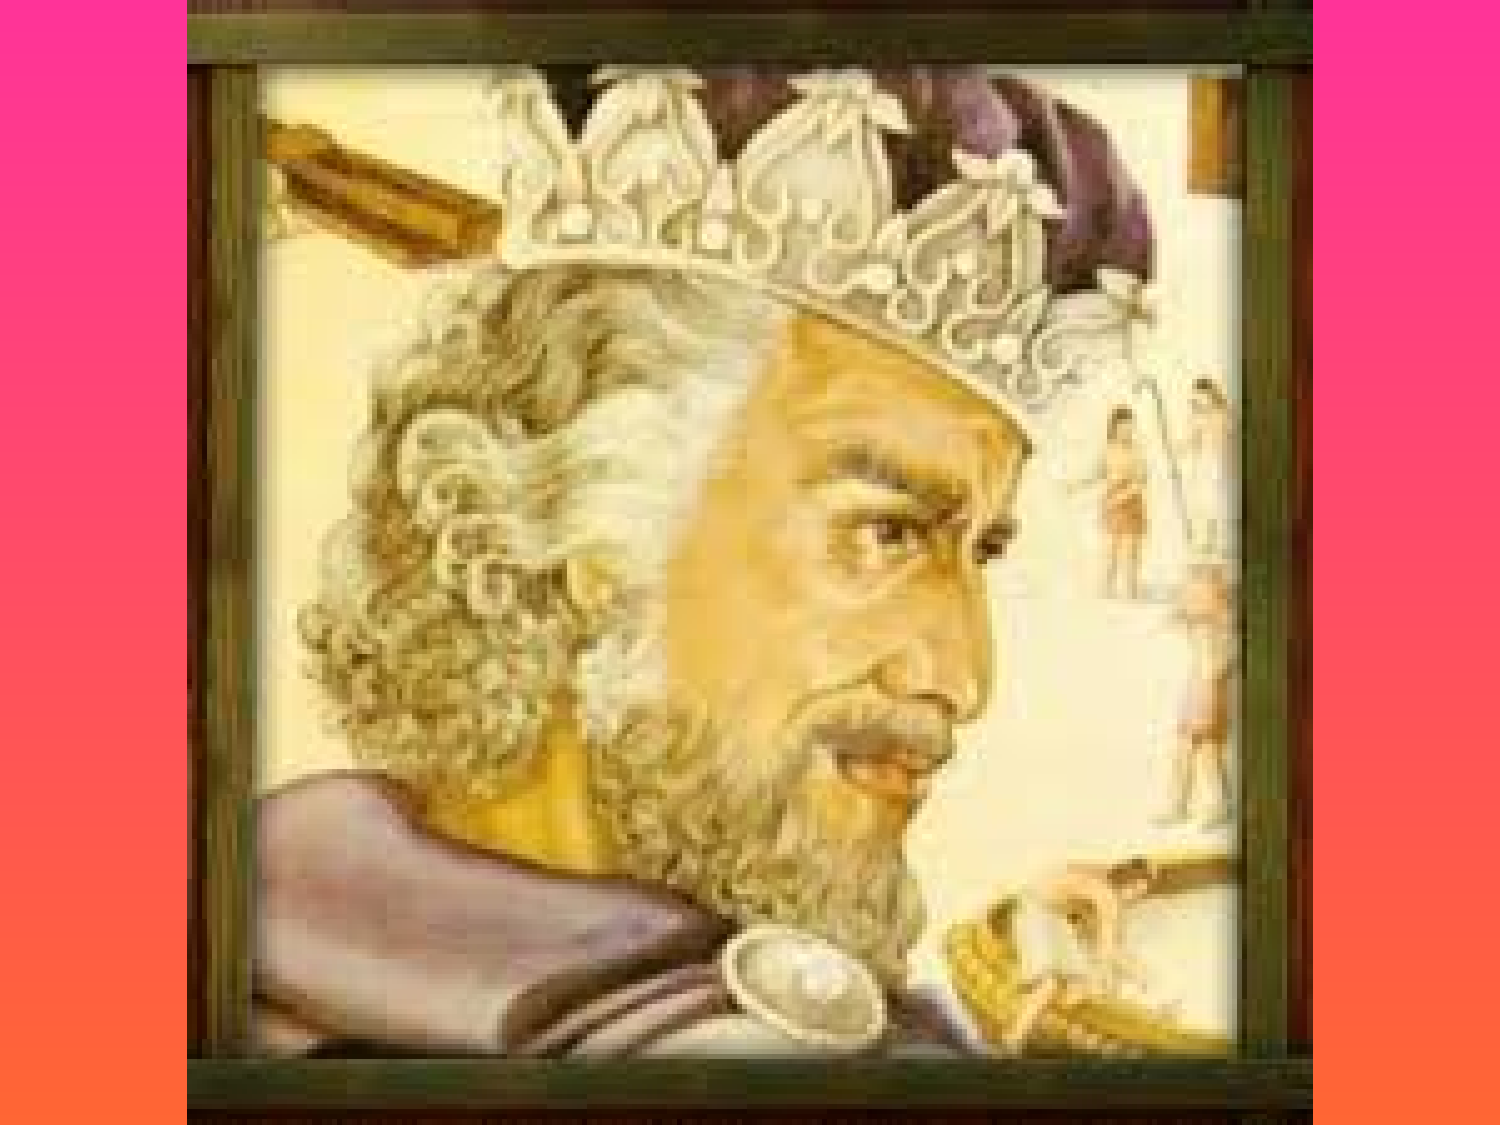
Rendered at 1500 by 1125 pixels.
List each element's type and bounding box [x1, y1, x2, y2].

picture [187, 0, 1313, 1125]
